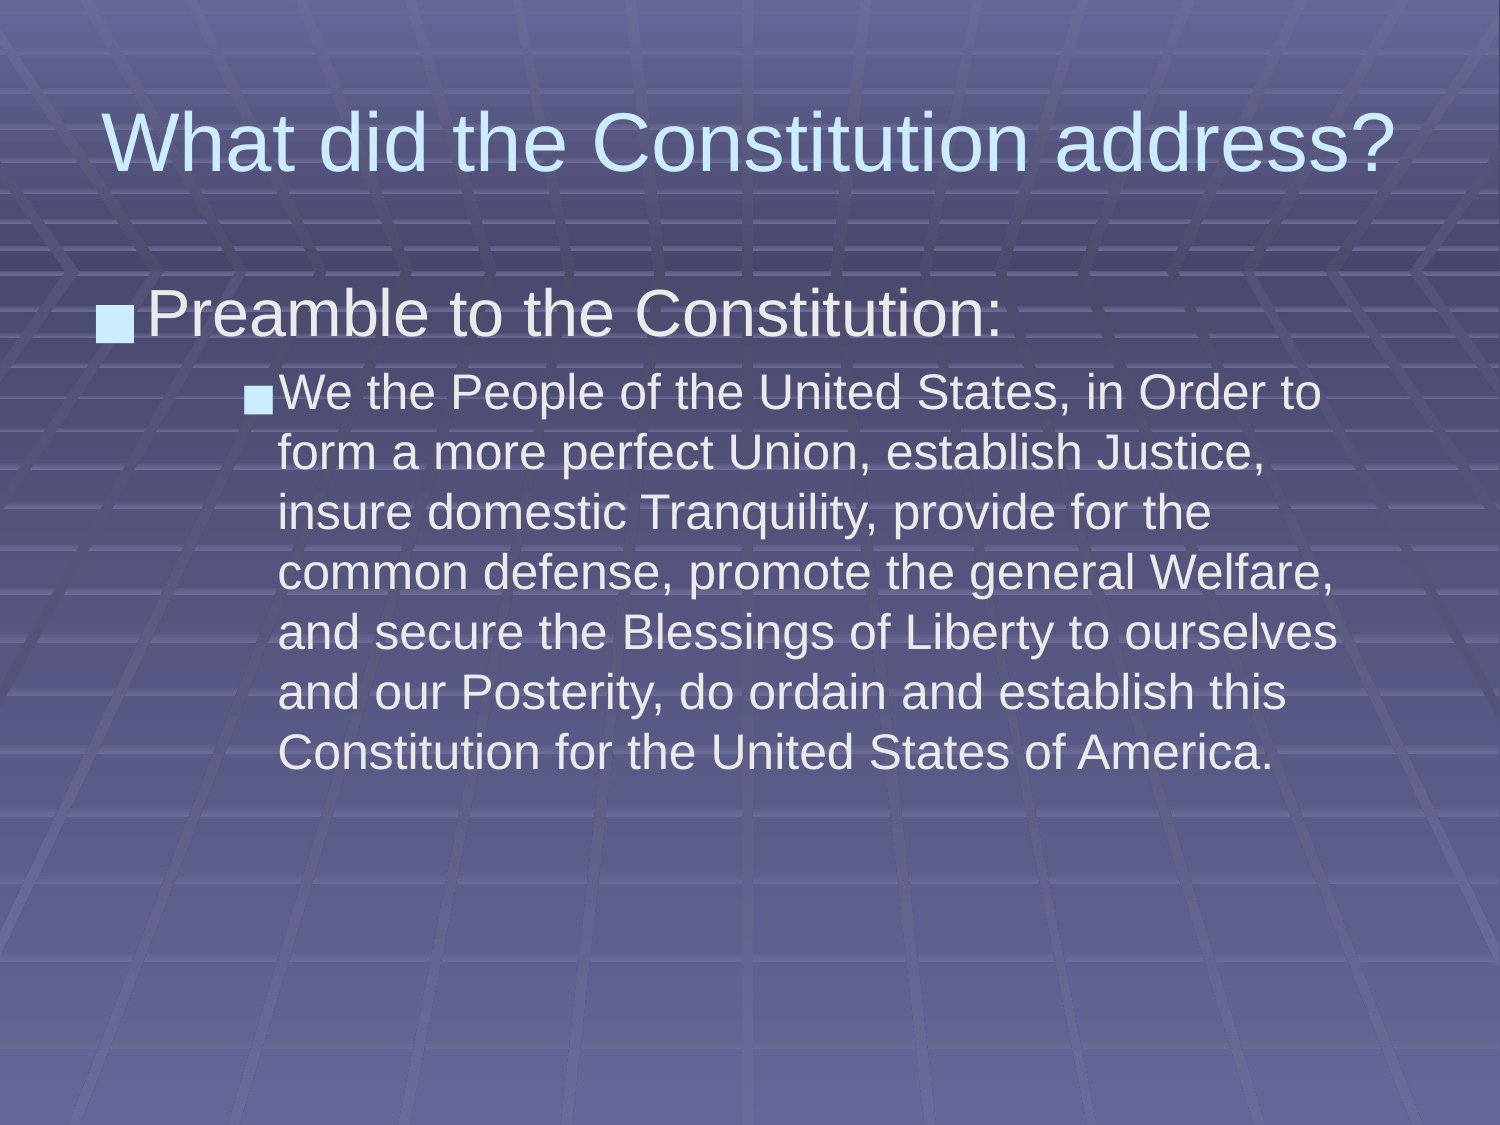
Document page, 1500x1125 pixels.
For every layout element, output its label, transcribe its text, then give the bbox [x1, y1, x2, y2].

list Preamble to the Constitution: We the People of the United States, in Order to form a more perfect Union, establish Justice, insure domestic Tranquility, provide for the common defense, promote the general Welfare, and secure the Blessings of Liberty to ourselves and our Posterity, do ordain and establish this Constitution for the United States of America. [74, 262, 1425, 1000]
title What did the Constitution address? [74, 44, 1425, 233]
